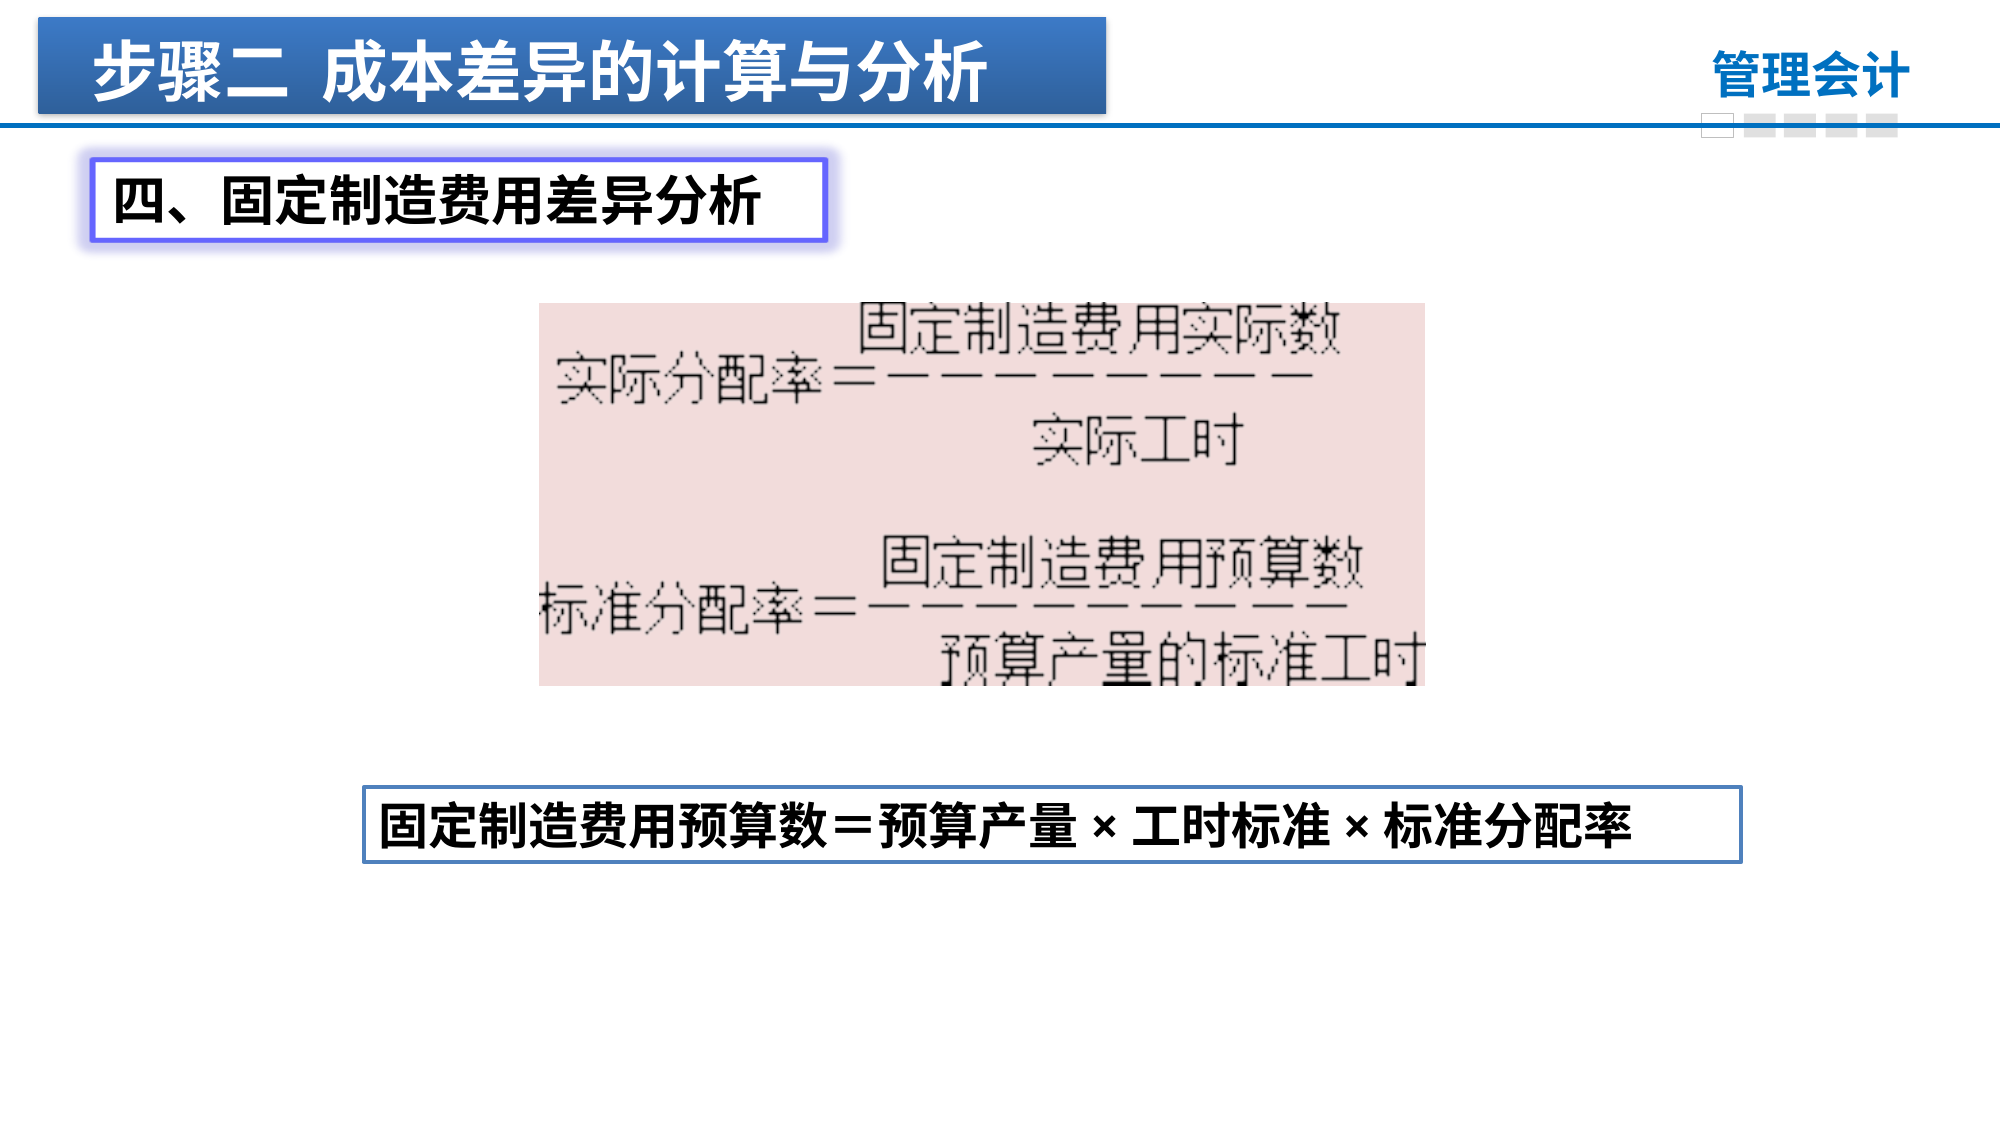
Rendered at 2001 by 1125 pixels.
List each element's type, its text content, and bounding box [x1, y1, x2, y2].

picture [539, 302, 1426, 687]
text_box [59, 132, 859, 268]
text_box 固定制造费用预算数＝预算产量×工时标准×标准分配率 [362, 785, 1743, 864]
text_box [38, 17, 1107, 119]
